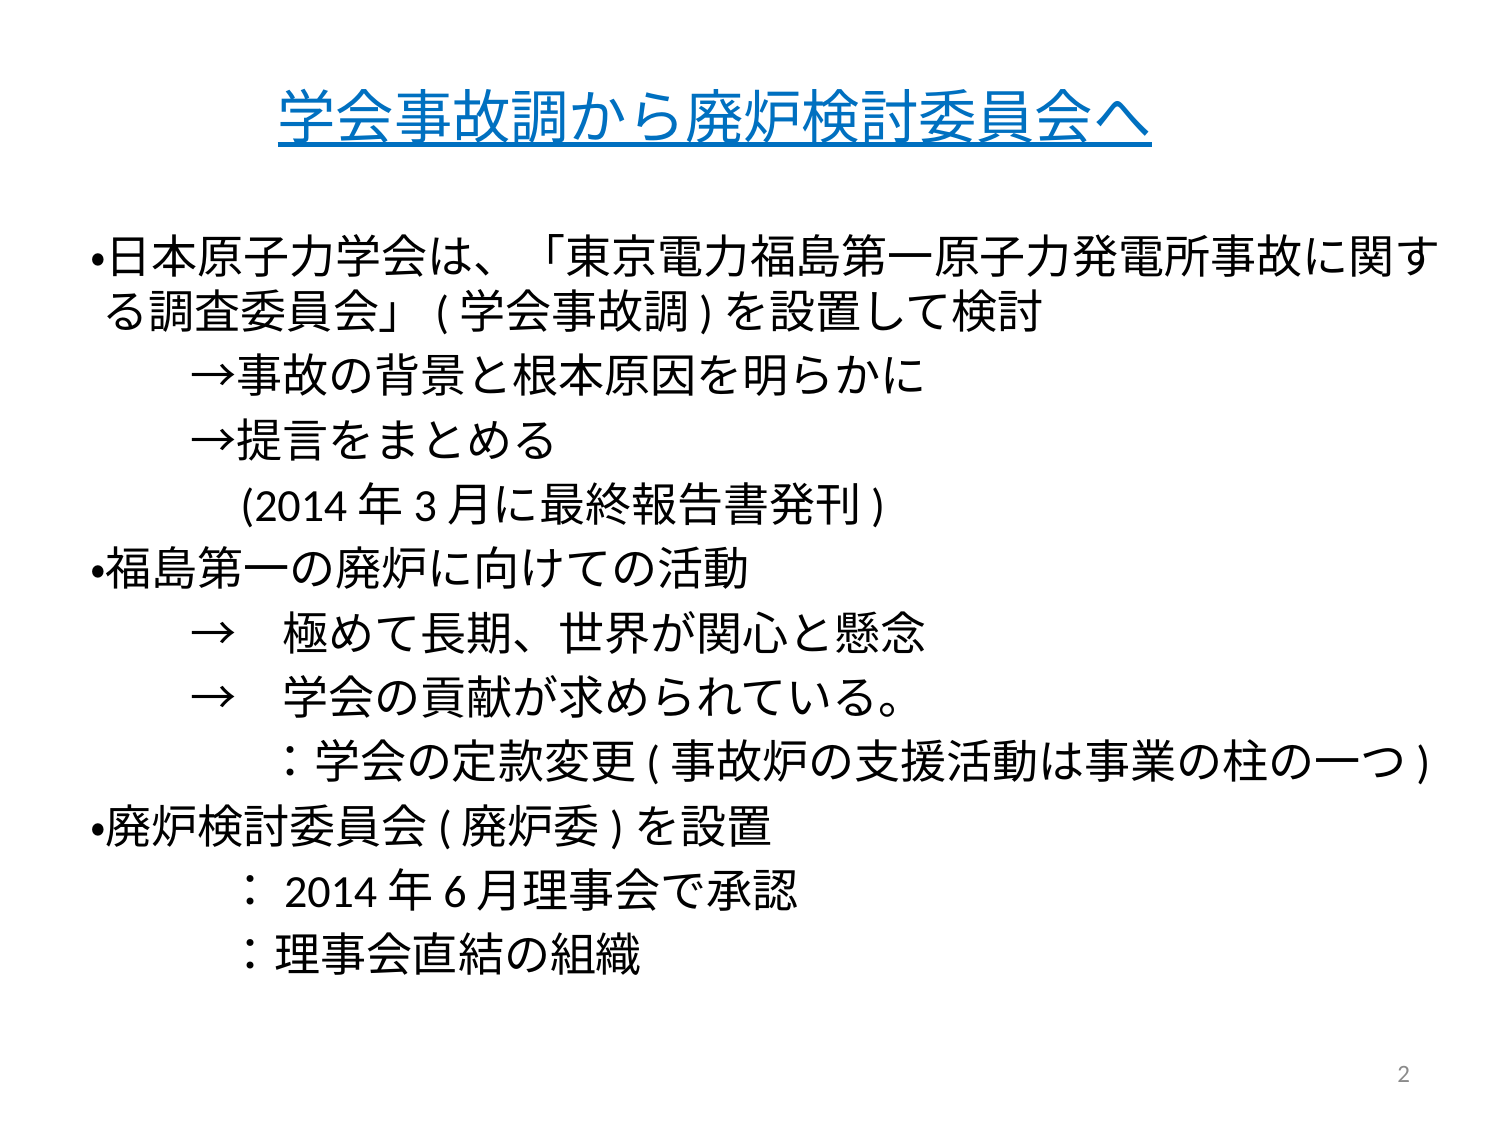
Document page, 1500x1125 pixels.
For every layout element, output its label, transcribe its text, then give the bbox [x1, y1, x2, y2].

slide_number 2 [1074, 1042, 1425, 1103]
title 学会事故調から廃炉検討委員会へ [183, 45, 1247, 185]
list ・日本原子力学会は、「東京電力福島第一原子力発電所事故に関する調査委員会」(学会事故調)を設置して検討 →事故の背景と根本原因を明らかに →提言をまとめる (2014年3月に最終報告書発刊) ・福島第一の廃炉に向けての活動 → 極めて長期、世界が関心と懸念 → 学会の貢献が求められている。 ：学会の定款変更(事故炉の支援活動は事業の柱の一つ) ・廃炉検討委員会(廃炉委)を設置 ：2014年6月理事会で承認 ：理事会直結の組織 [75, 219, 1459, 1005]
